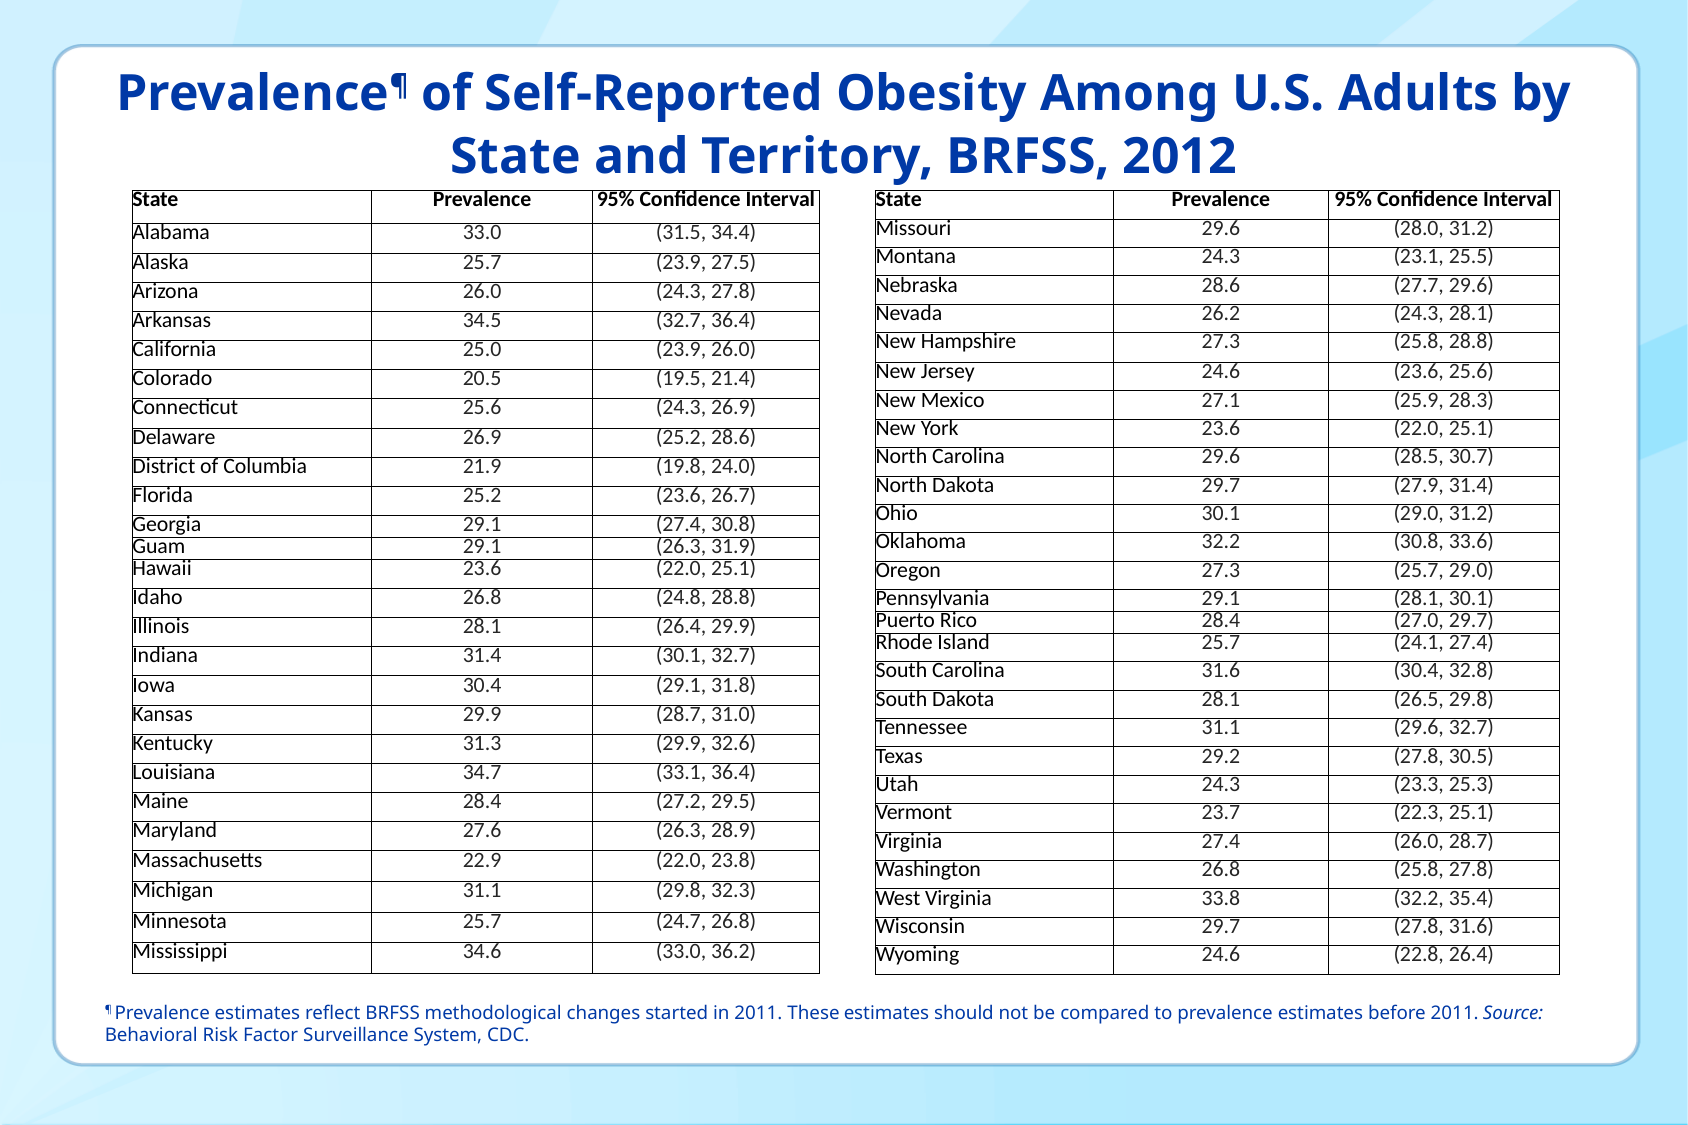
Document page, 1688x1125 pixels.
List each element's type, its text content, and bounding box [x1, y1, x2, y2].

table_cell Oregon [876, 562, 1113, 589]
table_cell Arizona [133, 283, 371, 311]
table_cell (25.2, 28.6) [593, 429, 819, 457]
table_cell (24.7, 26.8) [593, 913, 819, 942]
table_cell Maryland [133, 822, 371, 850]
table_cell (32.7, 36.4) [593, 312, 819, 340]
table_cell 27.6 [372, 822, 592, 850]
table_cell (29.1, 31.8) [593, 676, 819, 705]
table_cell 26.9 [372, 429, 592, 457]
table_cell (27.9, 31.4) [1329, 477, 1559, 504]
table_cell Idaho [133, 589, 371, 617]
table_cell (23.1, 25.5) [1329, 248, 1559, 275]
table_cell (23.6, 25.6) [1329, 363, 1559, 390]
table_cell (26.5, 29.8) [1329, 691, 1559, 718]
table_cell (24.3, 28.1) [1329, 305, 1559, 332]
table_header Prevalence [372, 191, 592, 223]
table_header State [876, 191, 1113, 219]
table_cell Minnesota [133, 913, 371, 942]
table_cell (19.5, 21.4) [593, 370, 819, 398]
table_cell (31.5, 34.4) [593, 224, 819, 253]
table_cell (28.1, 30.1) [1329, 590, 1559, 611]
table_cell 27.1 [1114, 391, 1328, 419]
table_cell 28.4 [1114, 612, 1328, 633]
table_cell (32.2, 35.4) [1329, 889, 1559, 917]
table_cell (28.0, 31.2) [1329, 220, 1559, 247]
table_cell Arkansas [133, 312, 371, 340]
table_cell 31.4 [372, 647, 592, 675]
table_cell District of Columbia [133, 458, 371, 486]
table_cell (22.8, 26.4) [1329, 946, 1559, 974]
table_cell Guam [133, 538, 371, 559]
table_cell 21.9 [372, 458, 592, 486]
table_cell 29.9 [372, 706, 592, 734]
table_cell 24.6 [1114, 363, 1328, 390]
table_cell 34.7 [372, 764, 592, 792]
table_cell Missouri [876, 220, 1113, 247]
table_header 95% Confidence Interval [1329, 191, 1559, 219]
table_cell (27.7, 29.6) [1329, 276, 1559, 304]
table_cell West Virginia [876, 889, 1113, 917]
table_cell North Dakota [876, 477, 1113, 504]
table_cell Alabama [133, 224, 371, 253]
table_cell (30.1, 32.7) [593, 647, 819, 675]
table_cell (25.8, 28.8) [1329, 333, 1559, 362]
table_cell (22.0, 25.1) [593, 560, 819, 588]
table_cell 29.1 [372, 538, 592, 559]
table_cell Utah [876, 776, 1113, 803]
table_cell (33.1, 36.4) [593, 764, 819, 792]
table_cell Illinois [133, 618, 371, 646]
table_cell (33.0, 36.2) [593, 943, 819, 973]
table_cell 24.6 [1114, 946, 1328, 974]
table_cell Kansas [133, 706, 371, 734]
list ¶ Prevalence estimates reflect BRFSS methodological changes started in 2011. These estimates should not be compared to prevalence estimates before 2011. Source: Behavioral Risk Factor Surveillance System, CDC. [33, 1017, 1618, 1112]
table_cell Iowa [133, 676, 371, 705]
table_cell 28.1 [1114, 691, 1328, 718]
table_cell Puerto Rico [876, 612, 1113, 633]
table_header 95% Confidence Interval [593, 191, 819, 223]
table_cell 34.6 [372, 943, 592, 973]
table_cell 33.0 [372, 224, 592, 253]
table_cell (27.8, 30.5) [1329, 747, 1559, 775]
table_cell 32.2 [1114, 533, 1328, 561]
table_cell Mississippi [133, 943, 371, 973]
table_cell 29.6 [1114, 448, 1328, 476]
table_cell 29.2 [1114, 747, 1328, 775]
table_cell 26.8 [372, 589, 592, 617]
table_cell 33.8 [1114, 889, 1328, 917]
table_cell Rhode Island [876, 634, 1113, 661]
table_cell North Carolina [876, 448, 1113, 476]
table_cell (24.3, 27.8) [593, 283, 819, 311]
table_cell 27.3 [1114, 562, 1328, 589]
table_cell 31.1 [372, 882, 592, 912]
table_cell (28.5, 30.7) [1329, 448, 1559, 476]
table_cell 26.2 [1114, 305, 1328, 332]
table_cell Nebraska [876, 276, 1113, 304]
table_cell (23.9, 27.5) [593, 254, 819, 282]
table_cell Hawaii [133, 560, 371, 588]
table_cell New Mexico [876, 391, 1113, 419]
table_cell (27.4, 30.8) [593, 516, 819, 537]
table_cell 23.6 [372, 560, 592, 588]
table_cell 24.3 [1114, 776, 1328, 803]
table_cell Connecticut [133, 399, 371, 428]
table_cell 29.6 [1114, 220, 1328, 247]
table_cell (25.9, 28.3) [1329, 391, 1559, 419]
table_cell Michigan [133, 882, 371, 912]
table_cell Wyoming [876, 946, 1113, 974]
table_cell Georgia [133, 516, 371, 537]
table_cell 34.5 [372, 312, 592, 340]
table_cell Vermont [876, 804, 1113, 832]
table_cell 25.6 [372, 399, 592, 428]
table_cell Texas [876, 747, 1113, 775]
table_cell 25.2 [372, 487, 592, 515]
table_cell (27.2, 29.5) [593, 793, 819, 821]
table_cell 30.1 [1114, 505, 1328, 532]
table_cell 25.0 [372, 341, 592, 369]
table_cell New Jersey [876, 363, 1113, 390]
table_cell Florida [133, 487, 371, 515]
table_cell Delaware [133, 429, 371, 457]
table_header State [133, 191, 371, 223]
table_cell (23.3, 25.3) [1329, 776, 1559, 803]
table_cell 26.0 [372, 283, 592, 311]
table_cell (23.6, 26.7) [593, 487, 819, 515]
title Prevalence¶ of Self-Reported Obesity Among U.S. Adults by State and Territory, BRFSS, 2012 [84, 89, 1604, 191]
table_cell Indiana [133, 647, 371, 675]
table_cell Virginia [876, 833, 1113, 860]
table_cell (29.6, 32.7) [1329, 719, 1559, 746]
table_cell 27.3 [1114, 333, 1328, 362]
table_cell (24.3, 26.9) [593, 399, 819, 428]
table_cell (25.8, 27.8) [1329, 861, 1559, 888]
table_cell 31.6 [1114, 662, 1328, 690]
table_cell Wisconsin [876, 918, 1113, 945]
table_cell (28.7, 31.0) [593, 706, 819, 734]
table_cell Pennsylvania [876, 590, 1113, 611]
table_cell (22.3, 25.1) [1329, 804, 1559, 832]
table_cell Louisiana [133, 764, 371, 792]
table_cell Colorado [133, 370, 371, 398]
table_cell (26.4, 29.9) [593, 618, 819, 646]
table_cell California [133, 341, 371, 369]
table_cell (29.9, 32.6) [593, 735, 819, 763]
table_cell (25.7, 29.0) [1329, 562, 1559, 589]
table_cell Montana [876, 248, 1113, 275]
table_cell 28.1 [372, 618, 592, 646]
table_cell 30.4 [372, 676, 592, 705]
table_cell Nevada [876, 305, 1113, 332]
table_cell Kentucky [133, 735, 371, 763]
table_cell 24.3 [1114, 248, 1328, 275]
table_cell Massachusetts [133, 851, 371, 881]
table_cell 28.4 [372, 793, 592, 821]
table_cell (22.0, 25.1) [1329, 420, 1559, 447]
table_cell 22.9 [372, 851, 592, 881]
table_cell (26.0, 28.7) [1329, 833, 1559, 860]
table_cell 31.3 [372, 735, 592, 763]
table_cell 29.1 [372, 516, 592, 537]
table_cell 25.7 [1114, 634, 1328, 661]
table_cell (23.9, 26.0) [593, 341, 819, 369]
table_cell New York [876, 420, 1113, 447]
table_cell Washington [876, 861, 1113, 888]
table_cell (22.0, 23.8) [593, 851, 819, 881]
table_cell Tennessee [876, 719, 1113, 746]
table_header Prevalence [1114, 191, 1328, 219]
table_cell (30.8, 33.6) [1329, 533, 1559, 561]
table_cell South Carolina [876, 662, 1113, 690]
picture [0, 0, 1688, 1125]
table_cell (24.1, 27.4) [1329, 634, 1559, 661]
table_cell 26.8 [1114, 861, 1328, 888]
table_cell 28.6 [1114, 276, 1328, 304]
table_cell Ohio [876, 505, 1113, 532]
table_cell (30.4, 32.8) [1329, 662, 1559, 690]
table_cell 27.4 [1114, 833, 1328, 860]
table_cell Alaska [133, 254, 371, 282]
table_cell 29.1 [1114, 590, 1328, 611]
table_cell (26.3, 28.9) [593, 822, 819, 850]
table_cell (27.0, 29.7) [1329, 612, 1559, 633]
table_cell Oklahoma [876, 533, 1113, 561]
table_cell (26.3, 31.9) [593, 538, 819, 559]
table_cell 23.7 [1114, 804, 1328, 832]
table_cell South Dakota [876, 691, 1113, 718]
table_cell New Hampshire [876, 333, 1113, 362]
table_cell (19.8, 24.0) [593, 458, 819, 486]
table_cell 29.7 [1114, 477, 1328, 504]
table_cell (24.8, 28.8) [593, 589, 819, 617]
table_cell 25.7 [372, 254, 592, 282]
table_cell (29.0, 31.2) [1329, 505, 1559, 532]
table_cell Maine [133, 793, 371, 821]
table_cell 31.1 [1114, 719, 1328, 746]
table_cell 23.6 [1114, 420, 1328, 447]
table_cell (29.8, 32.3) [593, 882, 819, 912]
table_cell (27.8, 31.6) [1329, 918, 1559, 945]
table_cell 20.5 [372, 370, 592, 398]
table_cell 25.7 [372, 913, 592, 942]
table_cell 29.7 [1114, 918, 1328, 945]
